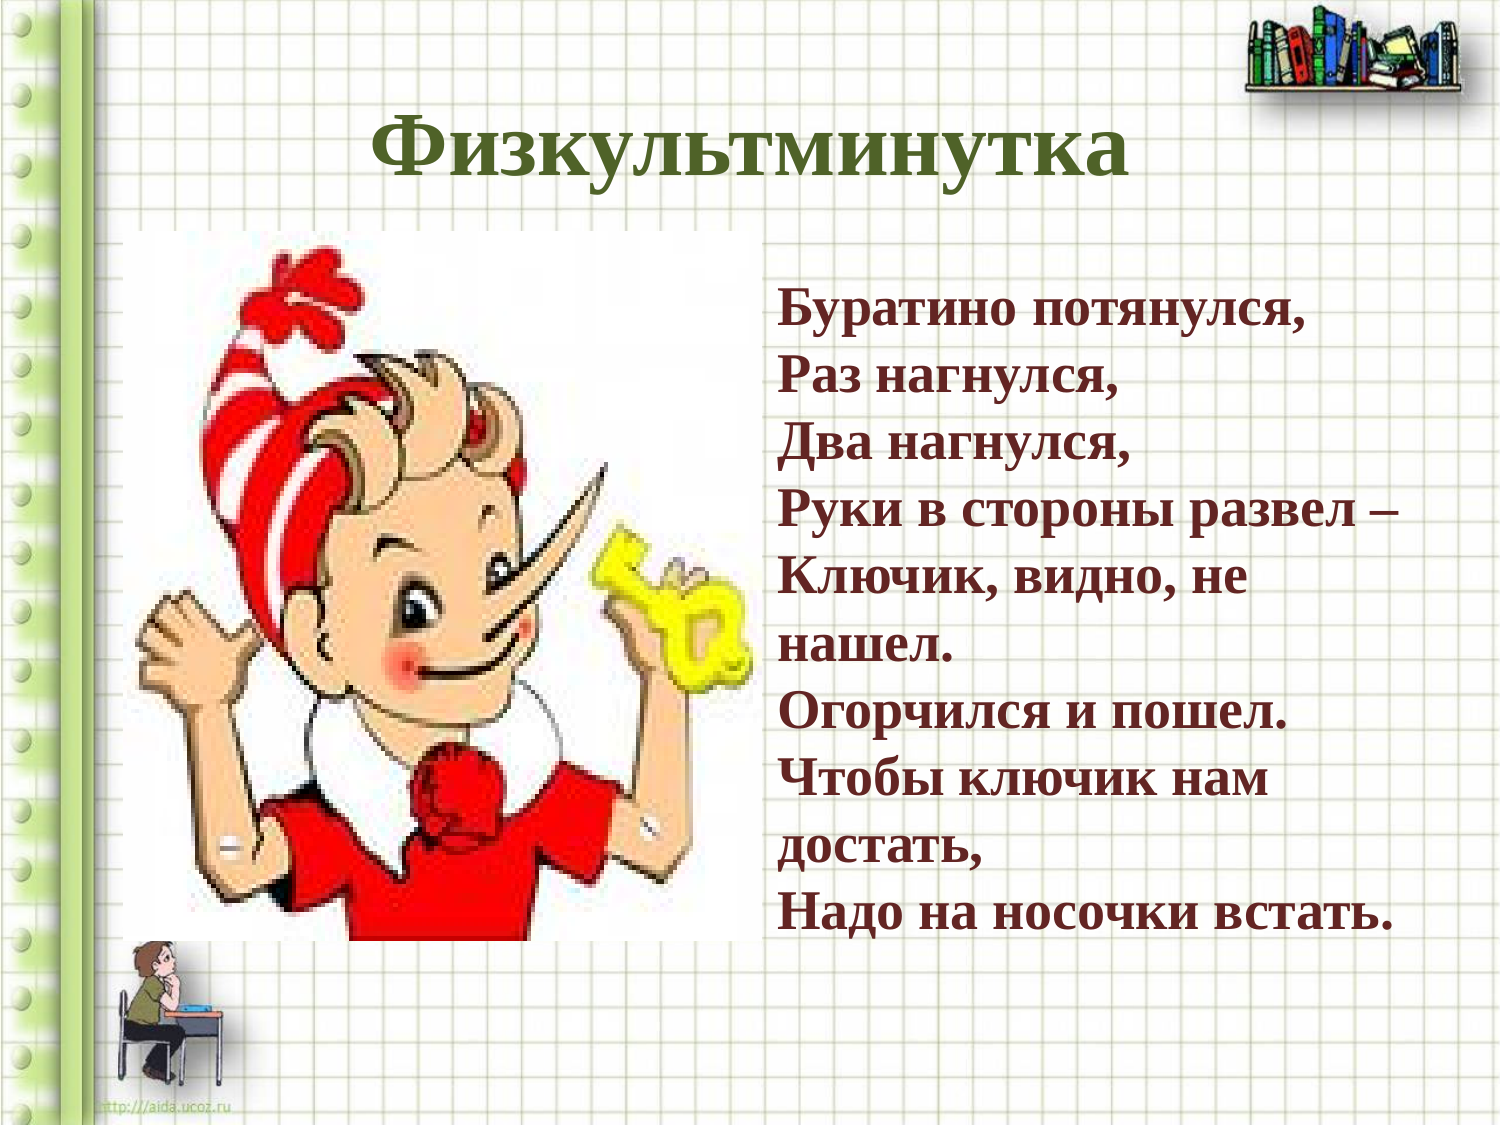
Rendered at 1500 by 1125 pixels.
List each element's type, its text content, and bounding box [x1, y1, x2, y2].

title Физкультминутка [75, 45, 1425, 233]
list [123, 231, 763, 941]
list Буратино потянулся, Раз нагнулся, Два нагнулся, Руки в стороны развел – Ключик, видно, не нашел. Огорчился и пошел. Чтобы ключик нам достать, Надо на носочки встать. [762, 262, 1425, 1005]
picture [0, 0, 1500, 1125]
